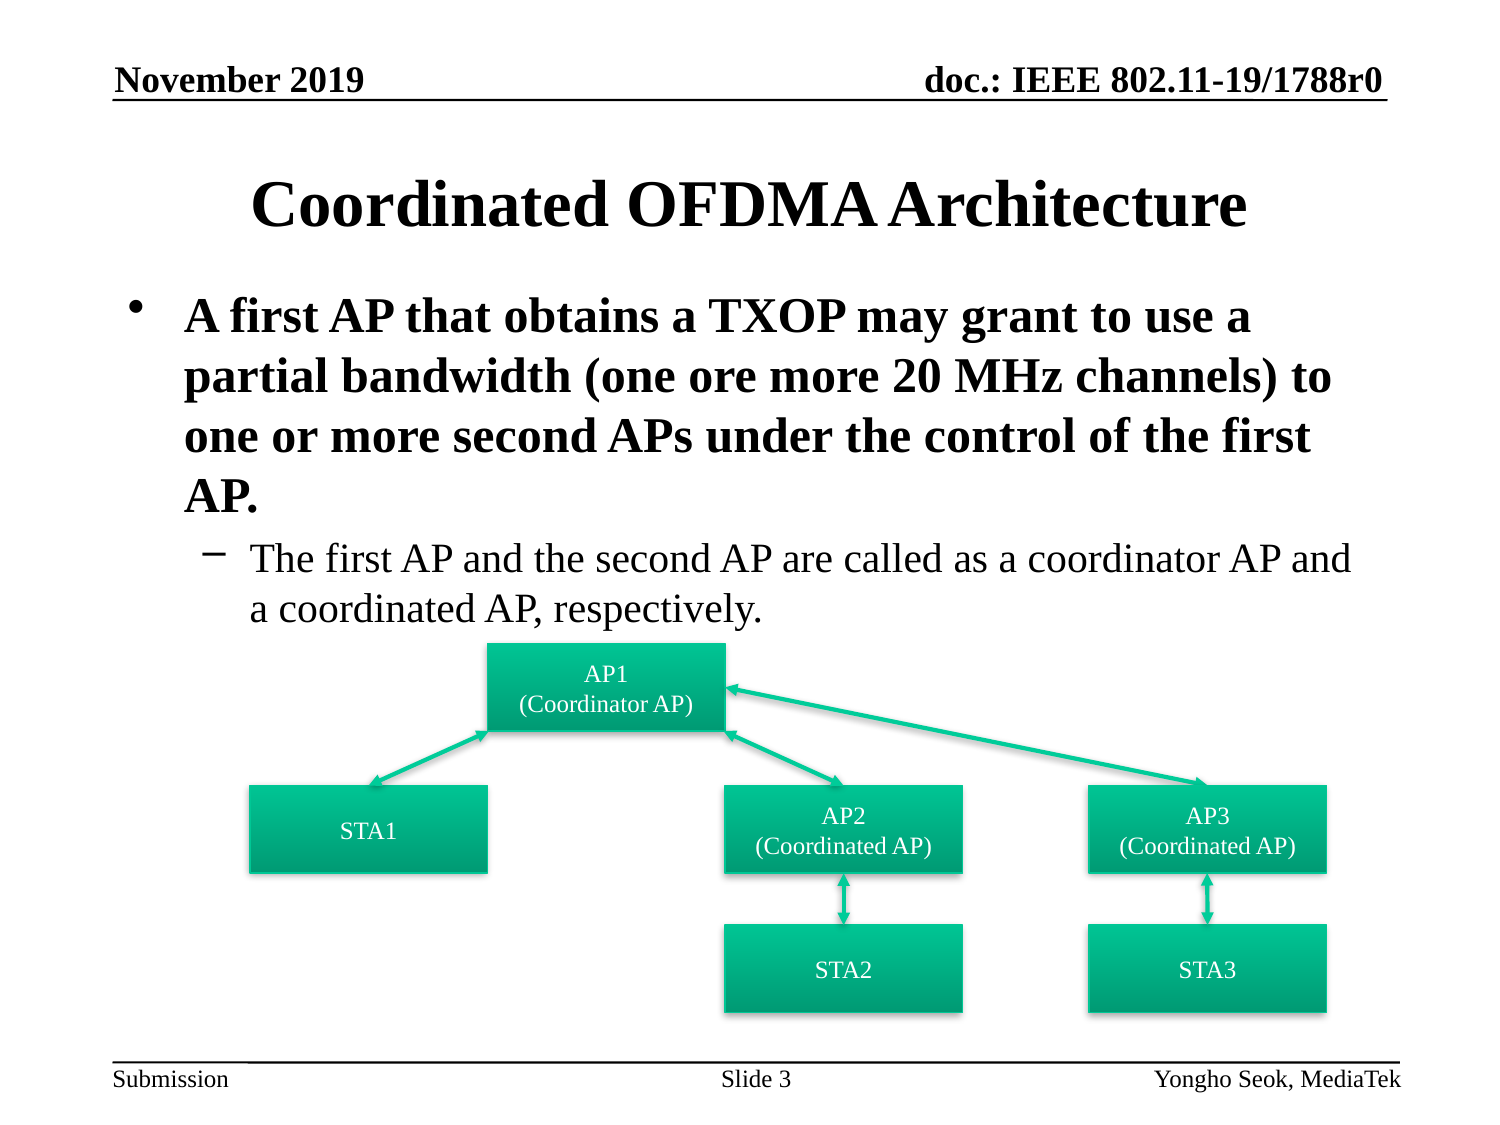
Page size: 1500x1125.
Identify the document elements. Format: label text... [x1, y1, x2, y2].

list A first AP that obtains a TXOP may grant to use a partial bandwidth (one ore more 20 MHz channels) to one or more second APs under the control of the first AP. The first AP and the second AP are called as a coordinator AP and a coordinated AP, respectively. [112, 288, 1388, 951]
footer Yongho Seok, MediaTek [1150, 1061, 1402, 1093]
text_box AP3 (Coordinated AP) [1088, 785, 1327, 874]
text_box AP1 (Coordinator AP) [487, 643, 726, 732]
slide_number Slide 3 [712, 1061, 800, 1093]
text_box STA3 [1088, 924, 1327, 1013]
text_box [724, 687, 1208, 786]
title Coordinated OFDMA Architecture [0, 112, 1500, 288]
text_box STA1 [249, 785, 488, 874]
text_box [368, 730, 490, 786]
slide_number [114, 54, 368, 101]
text_box STA2 [724, 924, 963, 1013]
text_box AP2 (Coordinated AP) [724, 794, 963, 874]
